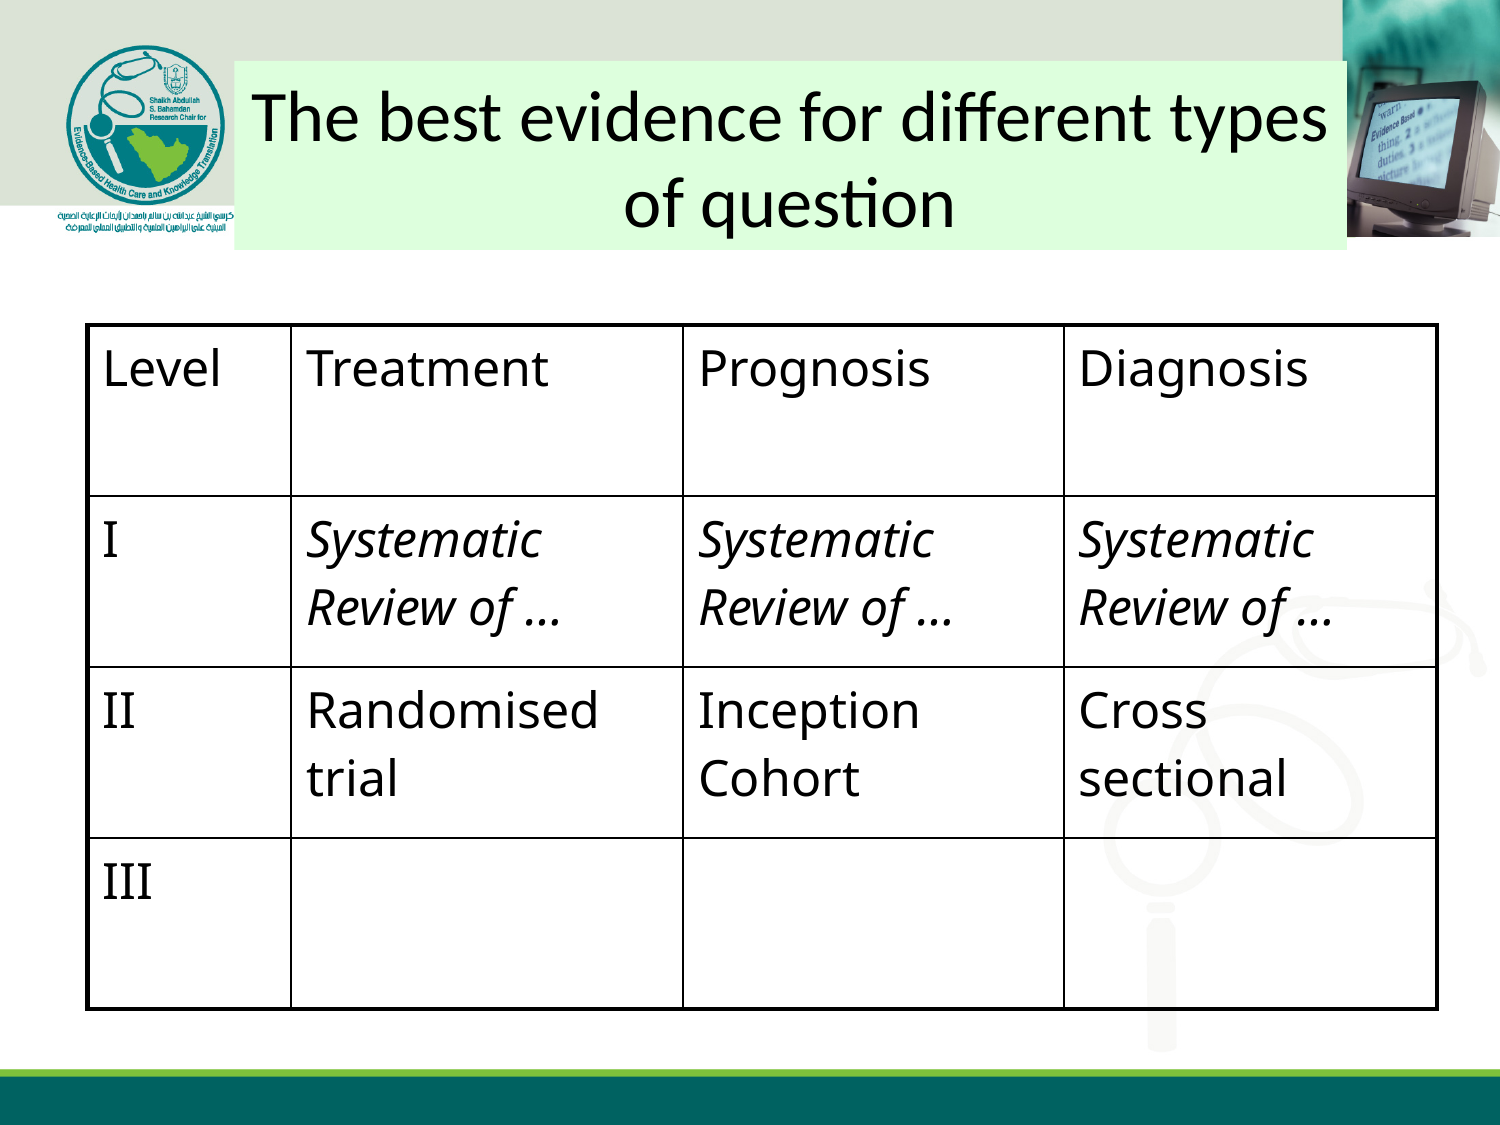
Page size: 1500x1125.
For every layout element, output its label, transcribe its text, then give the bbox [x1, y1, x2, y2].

table_header Level [90, 327, 290, 495]
table_cell I [90, 497, 290, 666]
table_header Treatment [292, 327, 682, 495]
title The best evidence for different types of question [234, 60, 1348, 251]
table_header Diagnosis [1065, 327, 1435, 495]
table_cell Systematic Review of … [1065, 497, 1435, 666]
table_cell [292, 839, 682, 1007]
table_cell [1065, 839, 1435, 1007]
table_cell [684, 839, 1063, 1007]
table_cell III [90, 839, 290, 1007]
table_cell Inception Cohort [684, 668, 1063, 837]
table_cell Cross sectional [1065, 668, 1435, 837]
table_header Prognosis [684, 327, 1063, 495]
table_cell Randomised trial [292, 668, 682, 837]
table_cell Systematic Review of … [684, 497, 1063, 666]
table_cell II [90, 668, 290, 837]
table_cell Systematic Review of … [292, 497, 682, 666]
picture [0, 0, 1500, 1125]
